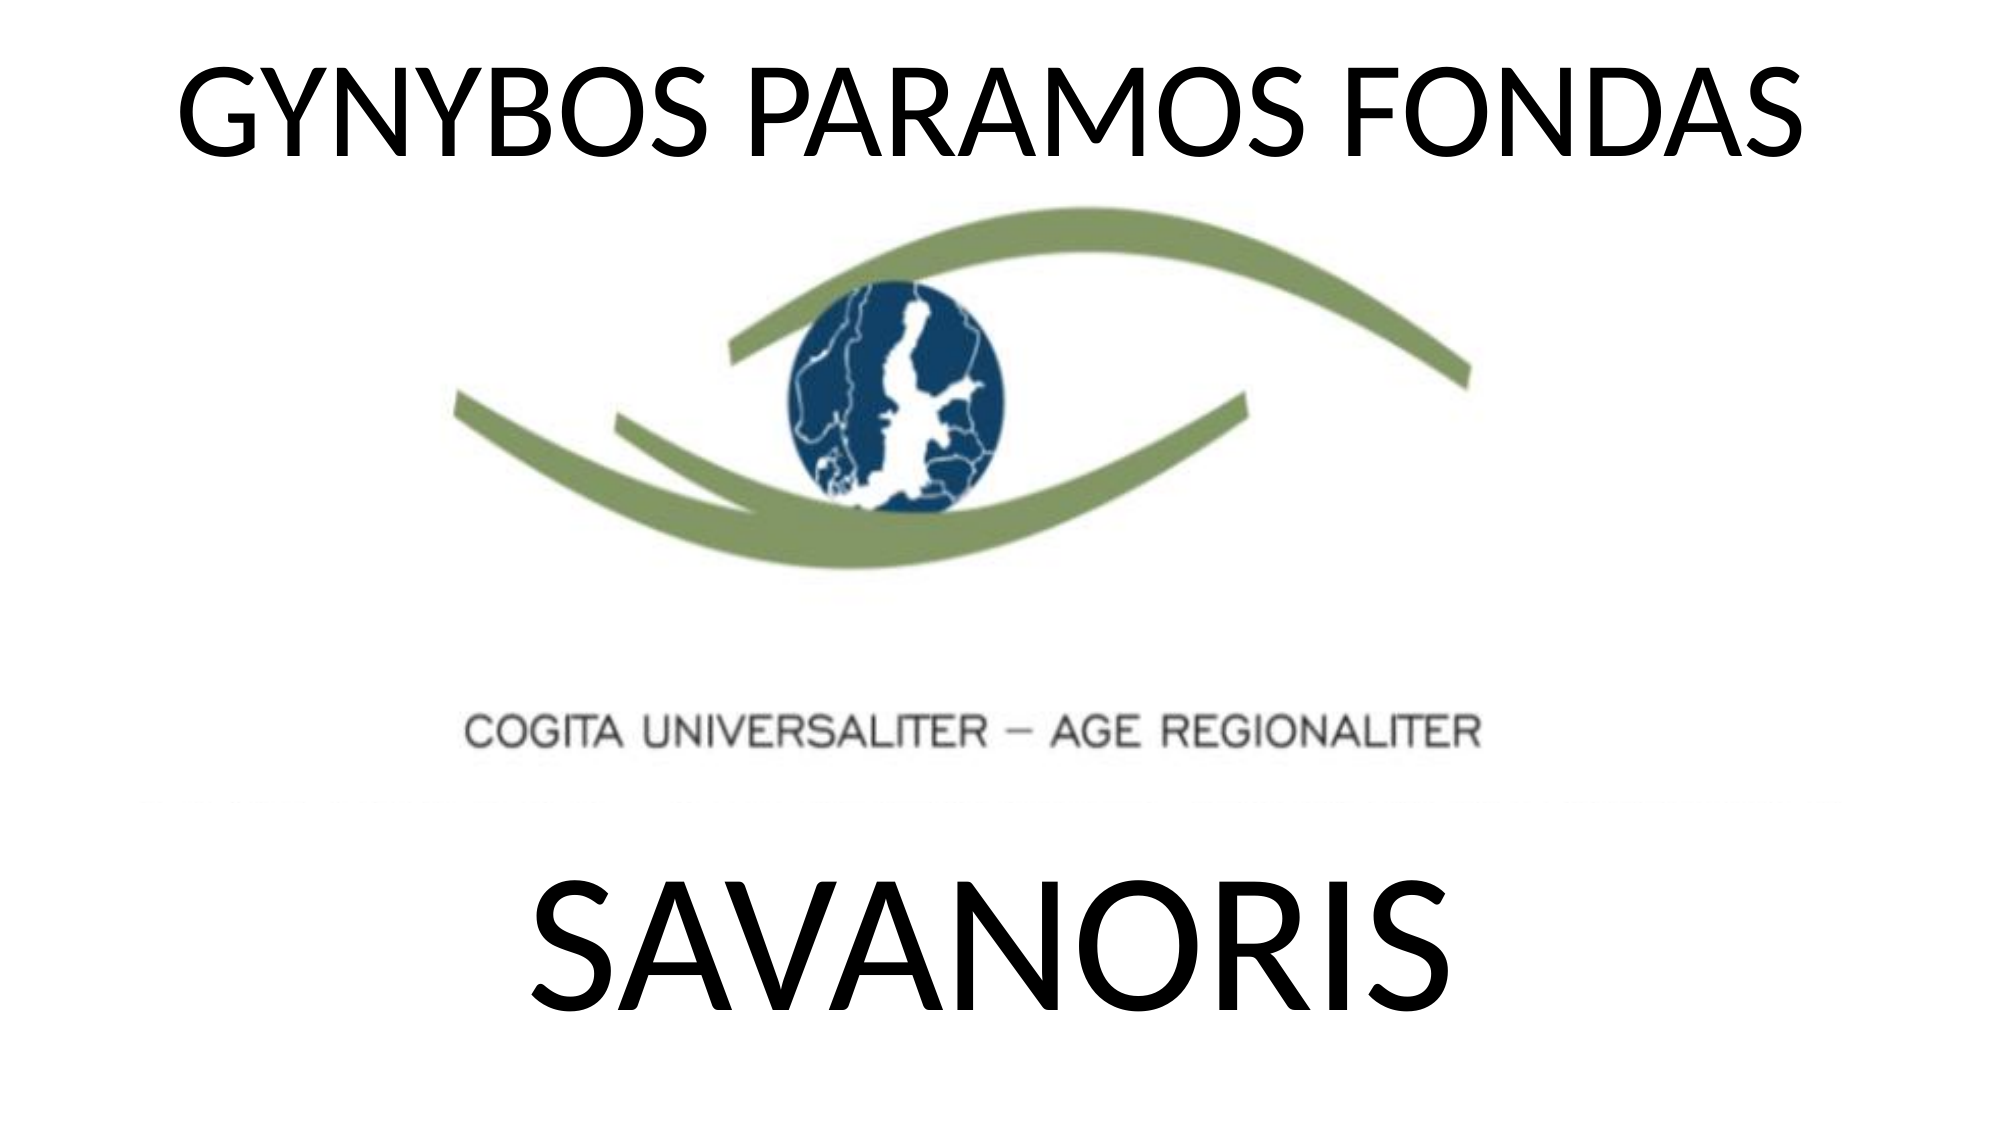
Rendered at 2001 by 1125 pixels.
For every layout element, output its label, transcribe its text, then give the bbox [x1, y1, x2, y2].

text_box SAVANORIS [45, 803, 1938, 1058]
text_box GYNYBOS PARAMOS FONDAS [45, 11, 1938, 191]
picture [116, 130, 1868, 942]
